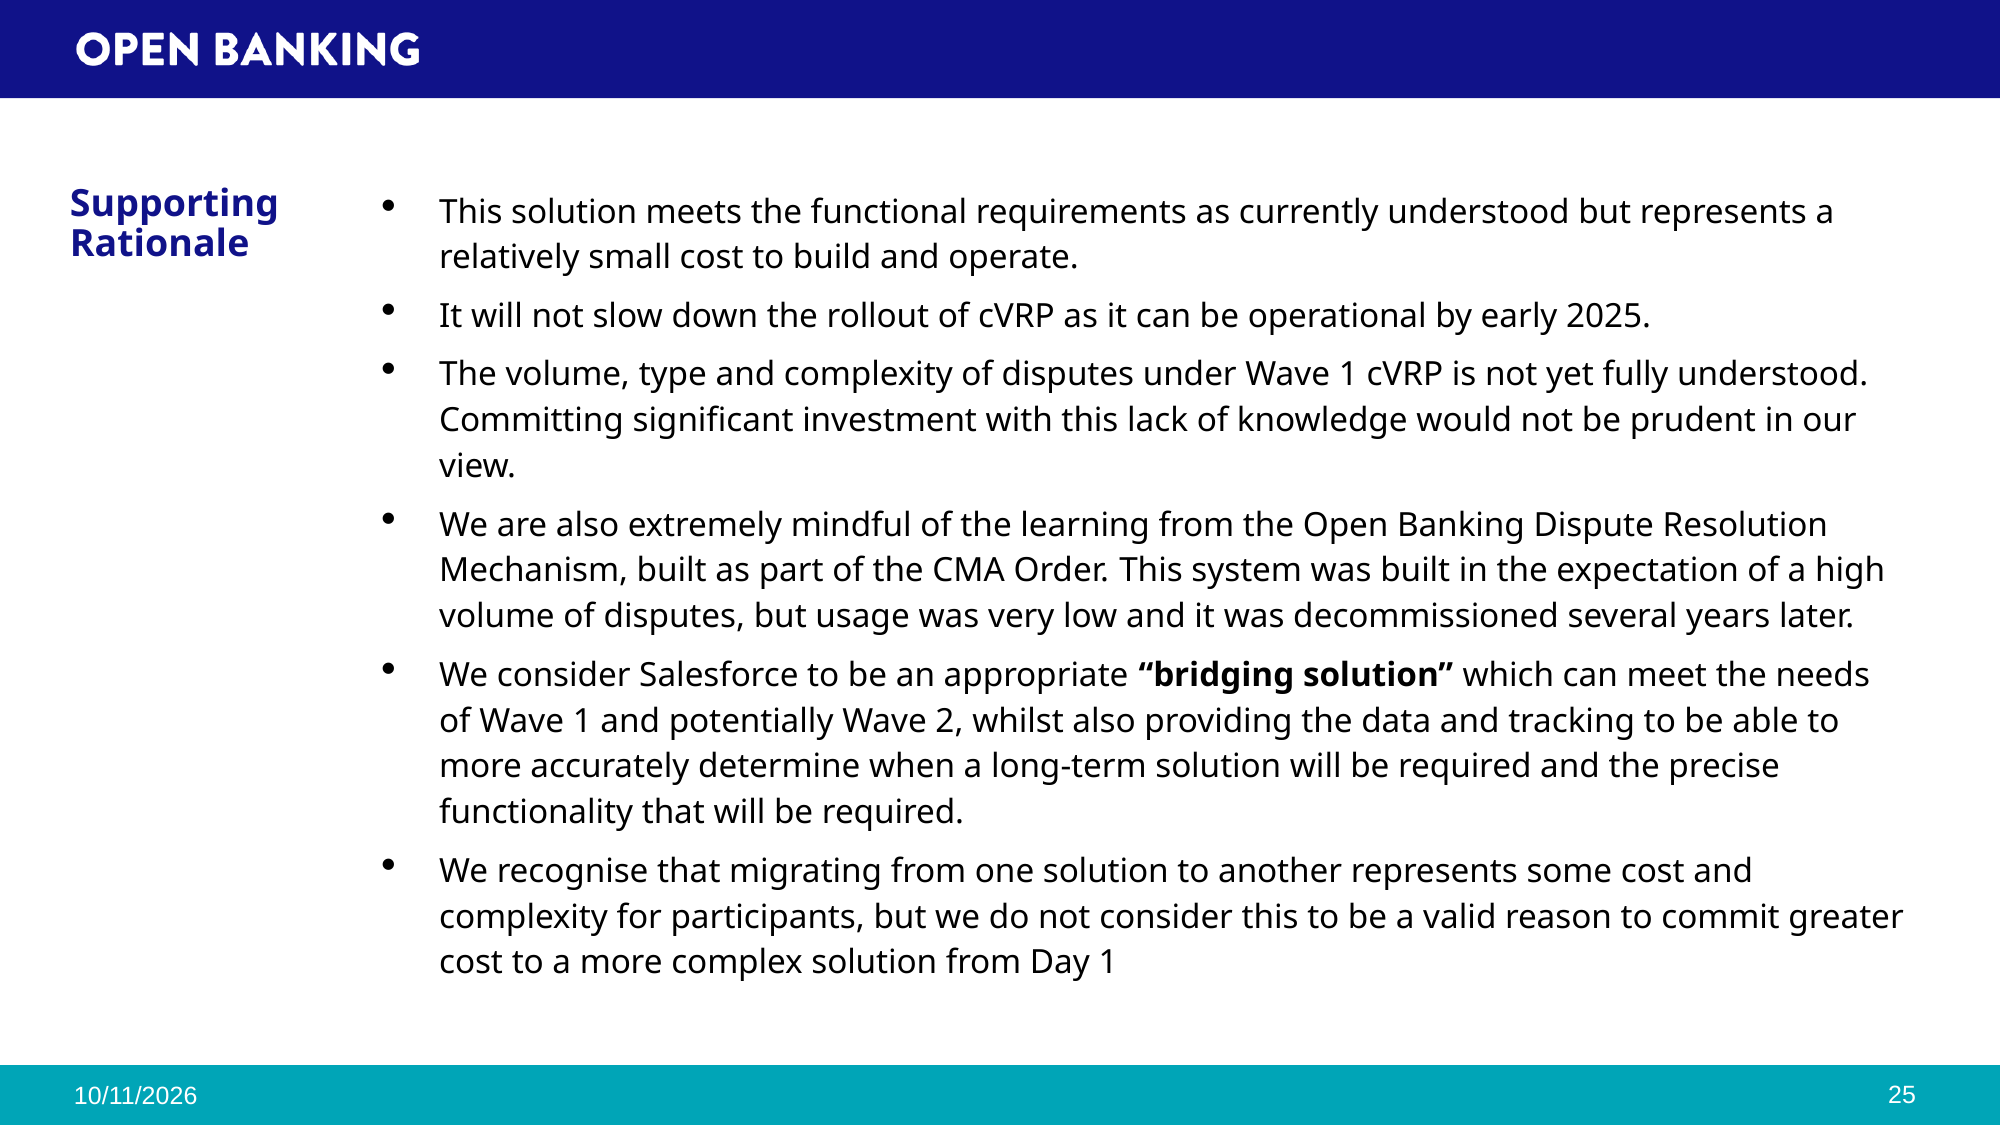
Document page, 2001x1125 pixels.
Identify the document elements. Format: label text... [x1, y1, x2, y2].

slide_number 25 [1412, 1064, 1932, 1124]
picture [43, 0, 452, 99]
title Supporting Rationale [54, 176, 368, 498]
list This solution meets the functional requirements as currently understood but represents a relatively small cost to build and operate. It will not slow down the rollout of cVRP as it can be operational by early 2025. The volume, type and complexity of disputes under Wave 1 cVRP is not yet fully understood. Committing significant investment with this lack of knowledge would not be prudent in our view. We are also extremely mindful of the learning from the Open Banking Dispute Resolution Mechanism, built as part of the CMA Order. This system was built in the expectation of a high volume of disputes, but usage was very low and it was decommissioned several years later. We consider Salesforce to be an appropriate “bridging solution” which can meet the needs of Wave 1 and potentially Wave 2, whilst also providing the data and tracking to be able to more accurately determine when a long-term solution will be required and the precise functionality that will be required. We recognise that migrating from one solution to another represents some cost and complexity for participants, but we do not consider this to be a valid reason to commit greater cost to a more complex solution from Day 1 [367, 176, 1925, 1017]
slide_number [59, 1065, 509, 1125]
footer [662, 1064, 1338, 1124]
